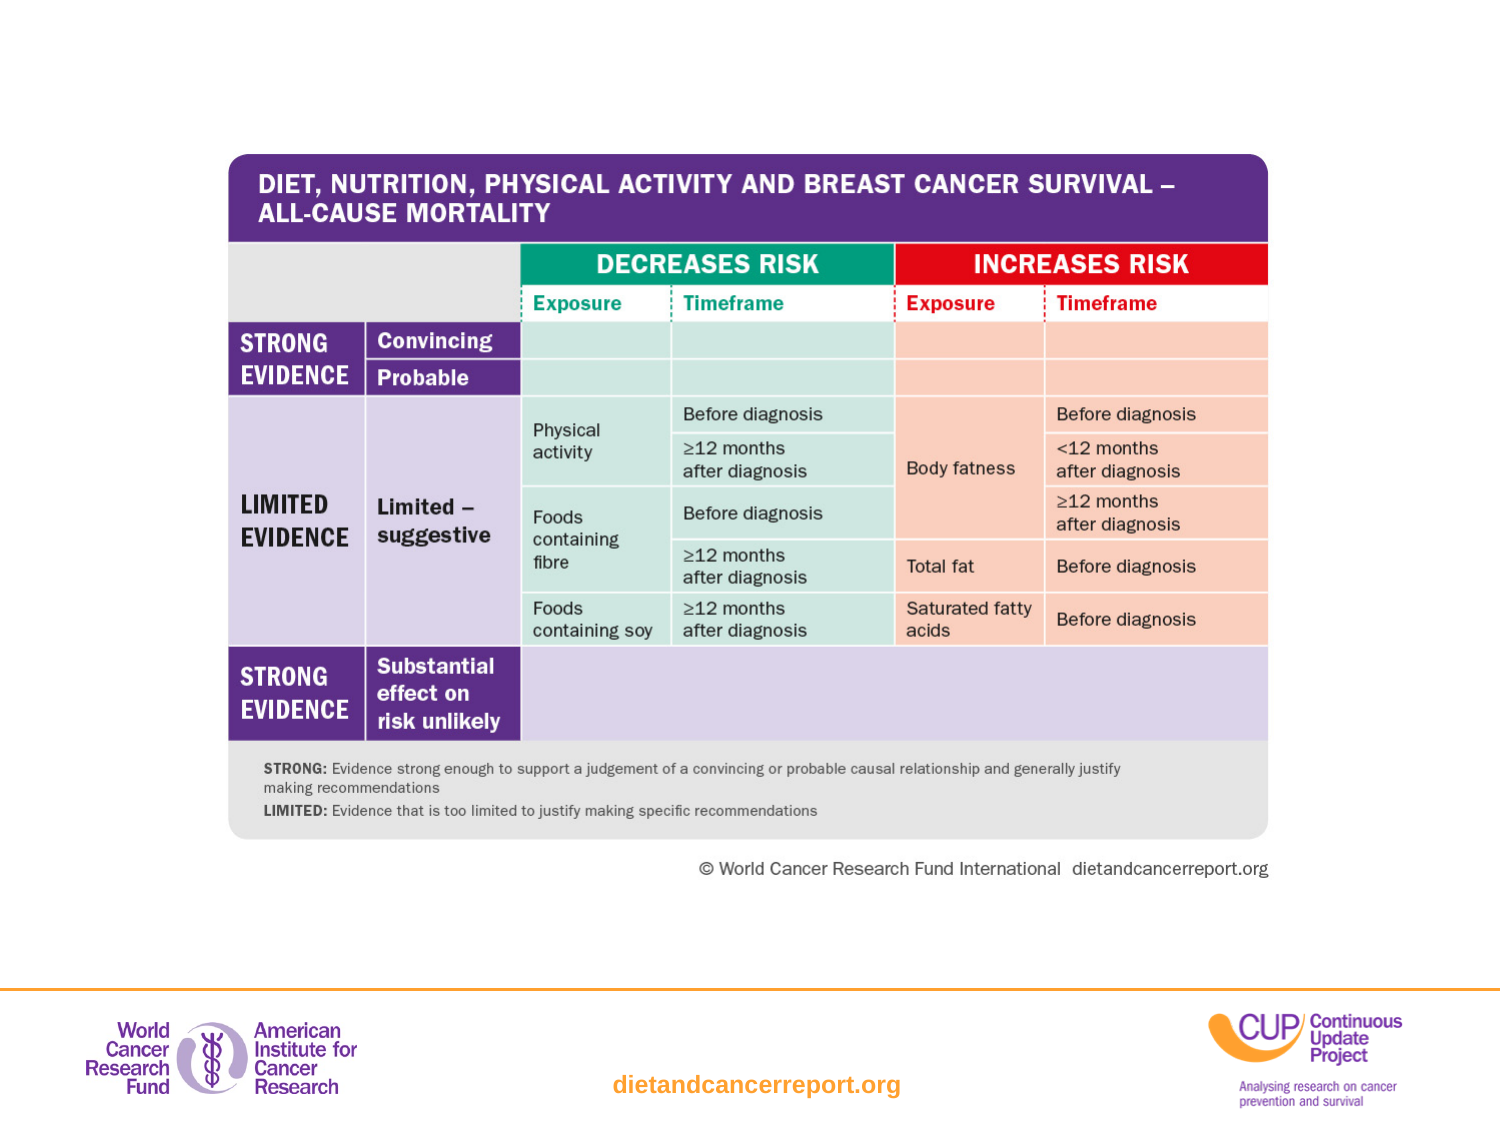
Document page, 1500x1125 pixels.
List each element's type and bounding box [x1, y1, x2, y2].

picture [86, 1022, 357, 1094]
picture [1207, 1013, 1403, 1109]
picture [169, 94, 1327, 935]
